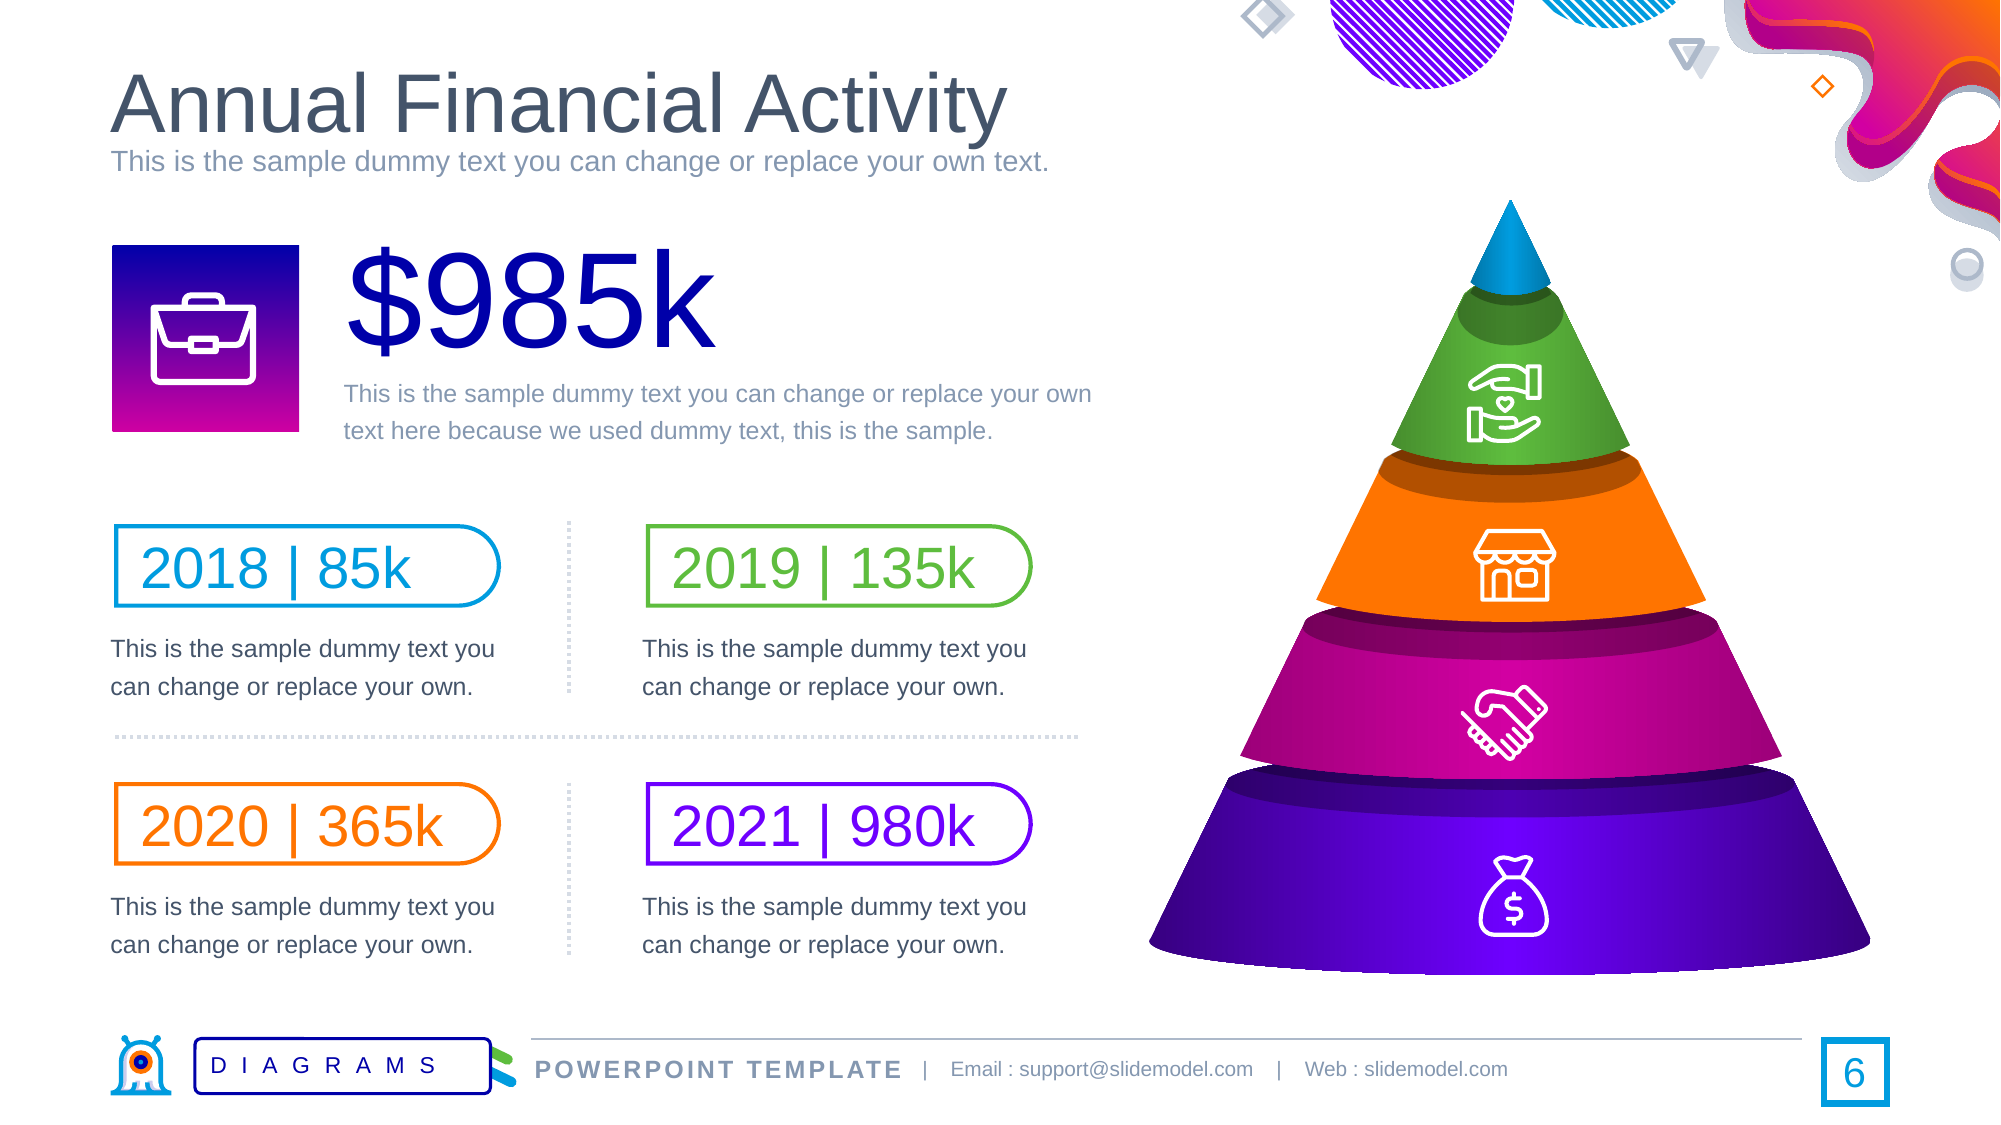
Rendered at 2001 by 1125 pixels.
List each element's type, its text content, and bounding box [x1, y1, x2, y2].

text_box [1149, 199, 1871, 975]
text_box This is the sample dummy text you can change or replace your own text here because we used dummy text, this is the sample. [328, 362, 1124, 452]
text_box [95, 526, 515, 706]
text_box [150, 292, 257, 386]
title Annual Financial Activity [95, 42, 1887, 170]
subtitle This is the sample dummy text you can change or replace your own text. [95, 170, 1887, 179]
text_box $985k [332, 235, 1124, 362]
slide_number 6 [1822, 1040, 1887, 1101]
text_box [627, 784, 1047, 964]
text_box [95, 784, 515, 964]
text_box [111, 244, 300, 433]
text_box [627, 526, 1047, 706]
